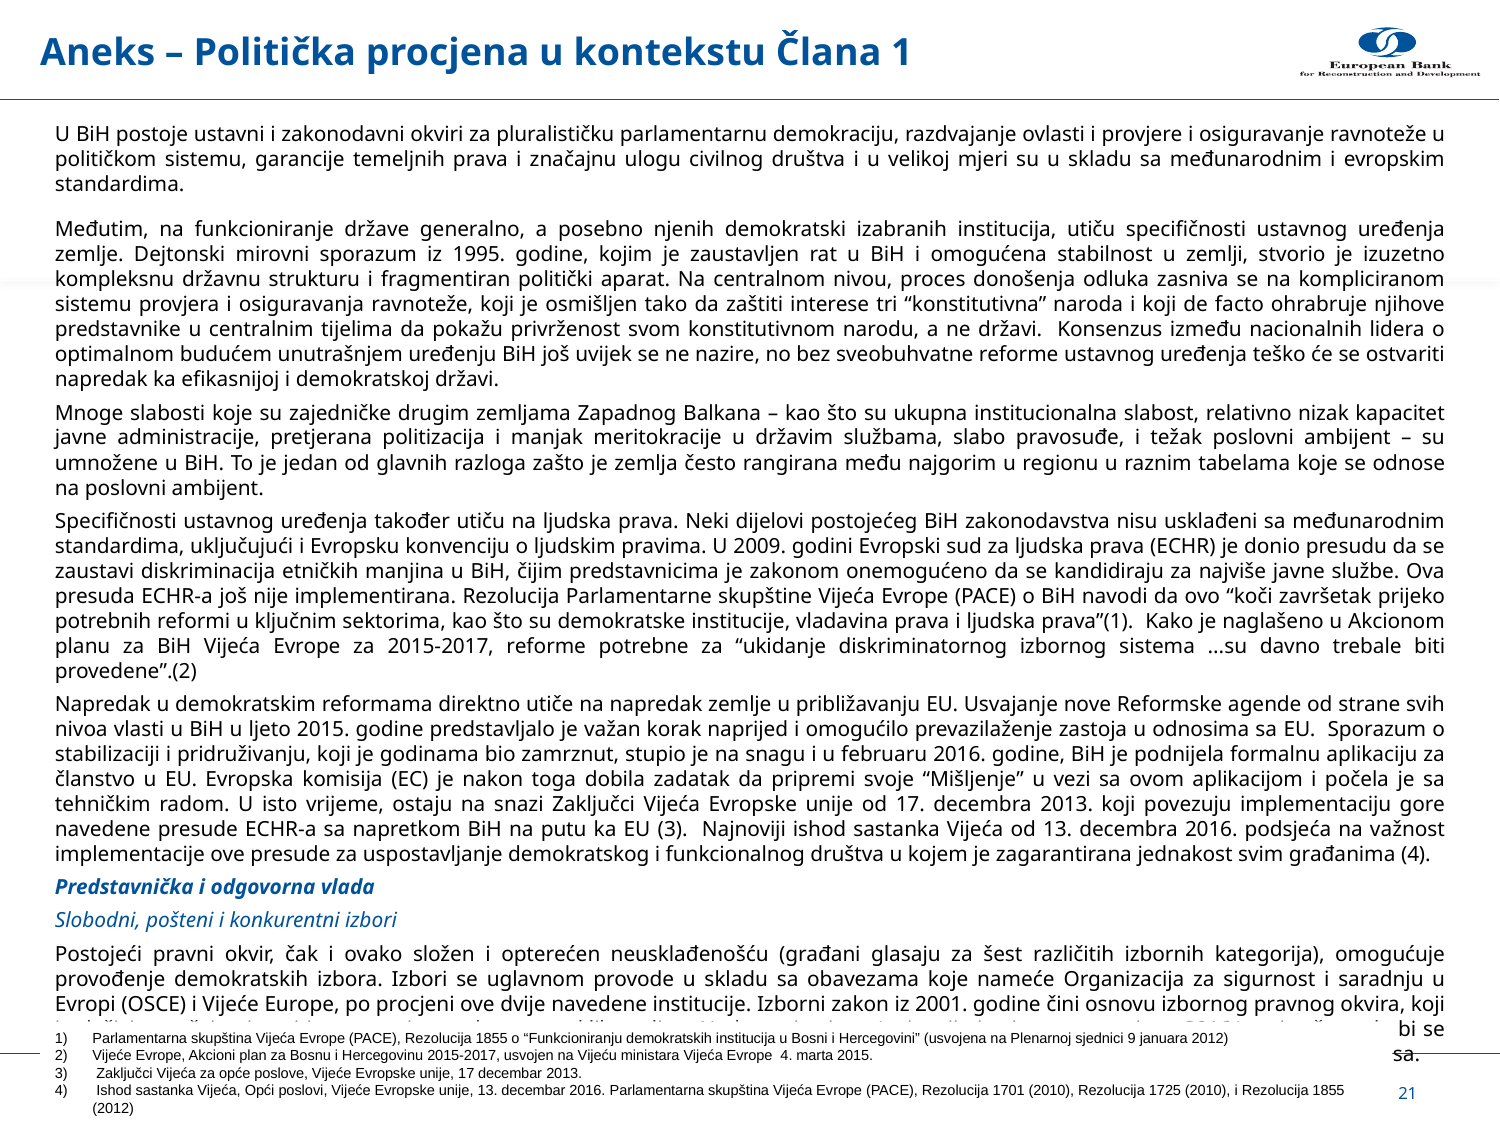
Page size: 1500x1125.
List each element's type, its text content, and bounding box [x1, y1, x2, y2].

text_box Parlamentarna skupština Vijeća Evrope (PACE), Rezolucija 1855 o “Funkcioniranju demokratskih institucija u Bosni i Hercegovini” (usvojena na Plenarnoj sjednici 9 januara 2012) Vijeće Evrope, Akcioni plan za Bosnu i Hercegovinu 2015-2017, usvojen na Vijeću ministara Vijeća Evrope 4. marta 2015. Zaključci Vijeća za opće poslove, Vijeće Evropske unije, 17 decembar 2013. Ishod sastanka Vijeća, Opći poslovi, Vijeće Evropske unije, 13. decembar 2016. Parlamentarna skupština Vijeća Evrope (PACE), Rezolucija 1701 (2010), Rezolucija 1725 (2010), i Rezolucija 1855 (2012) [40, 1021, 1393, 1124]
text_box U BiH postoje ustavni i zakonodavni okviri za pluralističku parlamentarnu demokraciju, razdvajanje ovlasti i provjere i osiguravanje ravnoteže u političkom sistemu, garancije temeljnih prava i značajnu ulogu civilnog društva i u velikoj mjeri su u skladu sa međunarodnim i evropskim standardima. Međutim, na funkcioniranje države generalno, a posebno njenih demokratski izabranih institucija, utiču specifičnosti ustavnog uređenja zemlje. Dejtonski mirovni sporazum iz 1995. godine, kojim je zaustavljen rat u BiH i omogućena stabilnost u zemlji, stvorio je izuzetno kompleksnu državnu strukturu i fragmentiran politički aparat. Na centralnom nivou, proces donošenja odluka zasniva se na kompliciranom sistemu provjera i osiguravanja ravnoteže, koji je osmišljen tako da zaštiti interese tri “konstitutivna” naroda i koji de facto ohrabruje njihove predstavnike u centralnim tijelima da pokažu privrženost svom konstitutivnom narodu, a ne državi. Konsenzus između nacionalnih lidera o optimalnom budućem unutrašnjem uređenju BiH još uvijek se ne nazire, no bez sveobuhvatne reforme ustavnog uređenja teško će se ostvariti napredak ka efikasnijoj i demokratskoj državi. Mnoge slabosti koje su zajedničke drugim zemljama Zapadnog Balkana – kao što su ukupna institucionalna slabost, relativno nizak kapacitet javne administracije, pretjerana politizacija i manjak meritokracije u državim službama, slabo pravosuđe, i težak poslovni ambijent – su umnožene u BiH. To je jedan od glavnih razloga zašto je zemlja često rangirana među najgorim u regionu u raznim tabelama koje se odnose na poslovni ambijent. Specifičnosti ustavnog uređenja također utiču na ljudska prava. Neki dijelovi postojećeg BiH zakonodavstva nisu usklađeni sa međunarodnim standardima, uključujući i Evropsku konvenciju o ljudskim pravima. U 2009. godini Evropski sud za ljudska prava (ECHR) je donio presudu da se zaustavi diskriminacija etničkih manjina u BiH, čijim predstavnicima je zakonom onemogućeno da se kandidiraju za najviše javne službe. Ova presuda ECHR-a još nije implementirana. Rezolucija Parlamentarne skupštine Vijeća Evrope (PACE) o BiH navodi da ovo “koči završetak prijeko potrebnih reformi u ključnim sektorima, kao što su demokratske institucije, vladavina prava i ljudska prava”(1). Kako je naglašeno u Akcionom planu za BiH Vijeća Evrope za 2015-2017, reforme potrebne za “ukidanje diskriminatornog izbornog sistema ...su davno trebale biti provedene”.(2) Napredak u demokratskim reformama direktno utiče na napredak zemlje u približavanju EU. Usvajanje nove Reformske agende od strane svih nivoa vlasti u BiH u ljeto 2015. godine predstavljalo je važan korak naprijed i omogućilo prevazilaženje zastoja u odnosima sa EU. Sporazum o stabilizaciji i pridruživanju, koji je godinama bio zamrznut, stupio je na snagu i u februaru 2016. godine, BiH je podnijela formalnu aplikaciju za članstvo u EU. Evropska komisija (EC) je nakon toga dobila zadatak da pripremi svoje “Mišljenje” u vezi sa ovom aplikacijom i počela je sa tehničkim radom. U isto vrijeme, ostaju na snazi Zaključci Vijeća Evropske unije od 17. decembra 2013. koji povezuju implementaciju gore navedene presude ECHR-a sa napretkom BiH na putu ka EU (3). Najnoviji ishod sastanka Vijeća od 13. decembra 2016. podsjeća na važnost implementacije ove presude za uspostavljanje demokratskog i funkcionalnog društva u kojem je zagarantirana jednakost svim građanima (4). Predstavnička i odgovorna vlada Slobodni, pošteni i konkurentni izbori Postojeći pravni okvir, čak i ovako složen i opterećen neusklađenošću (građani glasaju za šest različitih izbornih kategorija), omogućuje provođenje demokratskih izbora. Izbori se uglavnom provode u skladu sa obavezama koje nameće Organizacija za sigurnost i saradnju u Evropi (OSCE) i Vijeće Europe, po procjeni ove dvije navedene institucije. Izborni zakon iz 2001. godine čini osnovu izbornog pravnog okvira, koji je doživio značajne i pozitivne promjene tokom proteklih godina. Nedavne izmjene (najnovije izmjene su usvojene 2016.) su izvršene da bi se implementirale preporuke OSCE-a u vezi sa povećanjem rodnih kvota, financiranjem kampanja i jačim kaznama za kršenja izbornog procesa. [40, 112, 1460, 1073]
slide_number 21 [1358, 1073, 1418, 1125]
title Aneks – Politička procjena u kontekstu Člana 1 [40, 0, 1033, 102]
